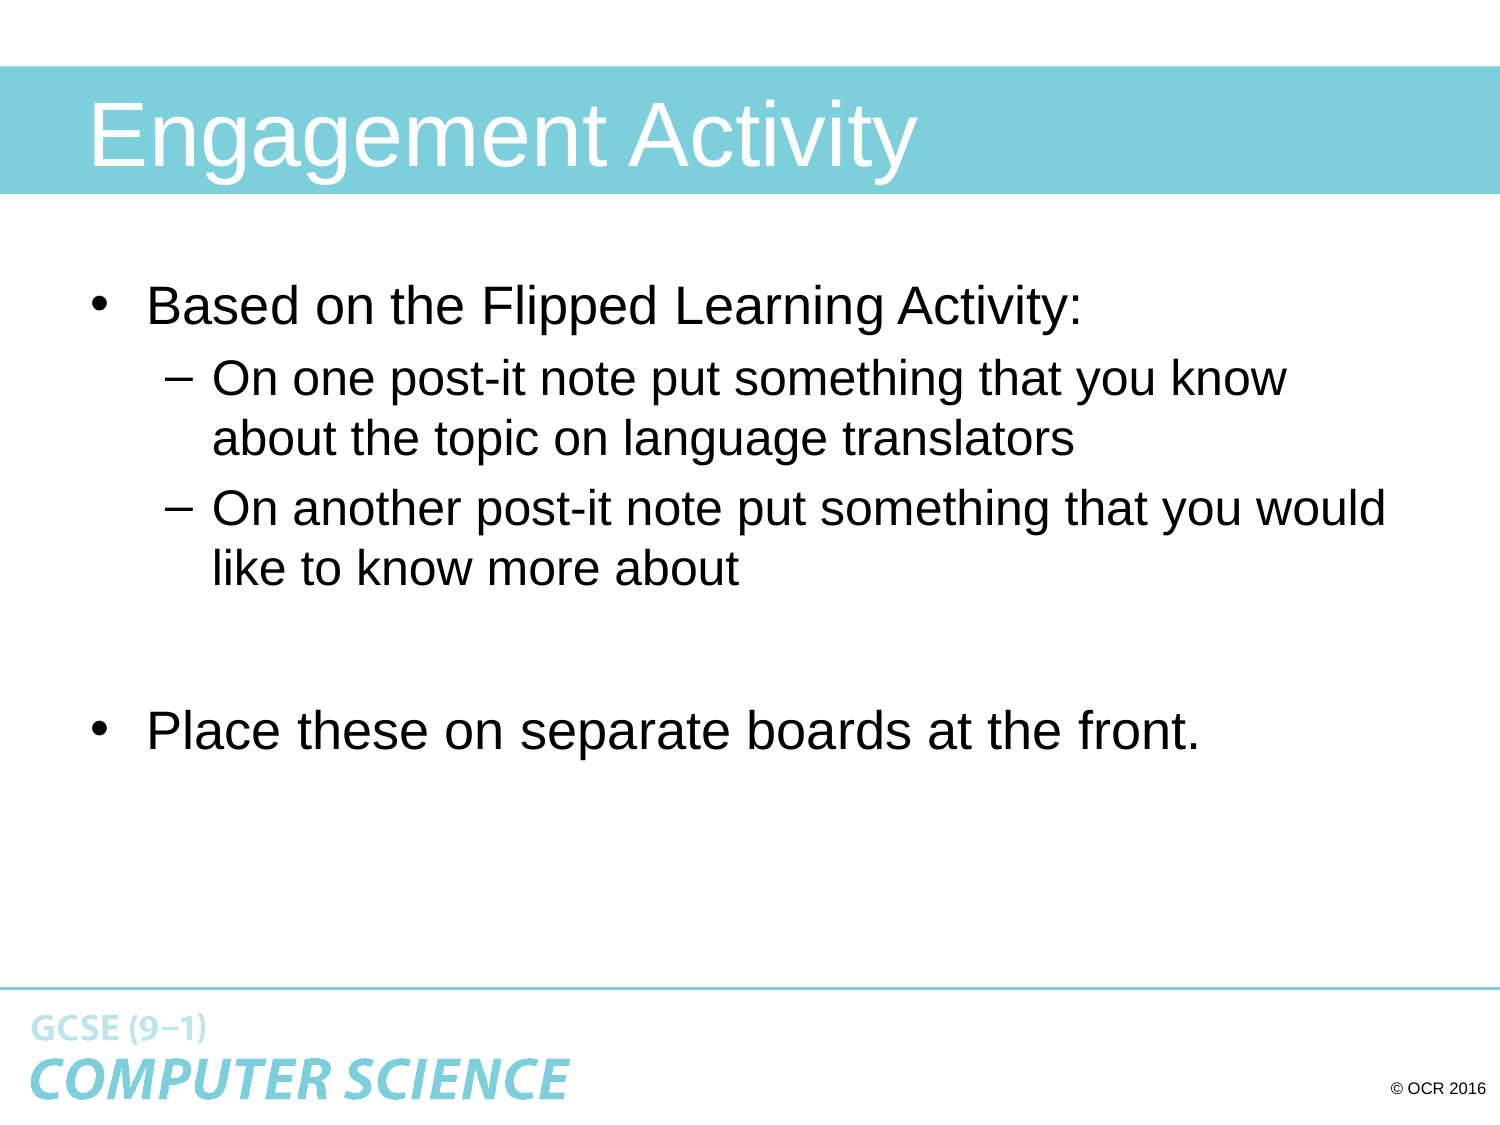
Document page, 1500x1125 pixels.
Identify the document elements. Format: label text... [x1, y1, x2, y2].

picture [0, 987, 1500, 1124]
list Based on the Flipped Learning Activity: On one post-it note put something that you know about the topic on language translators On another post-it note put something that you would like to know more about Place these on separate boards at the front. [75, 262, 1425, 965]
title Engagement Activity [0, 66, 1500, 194]
